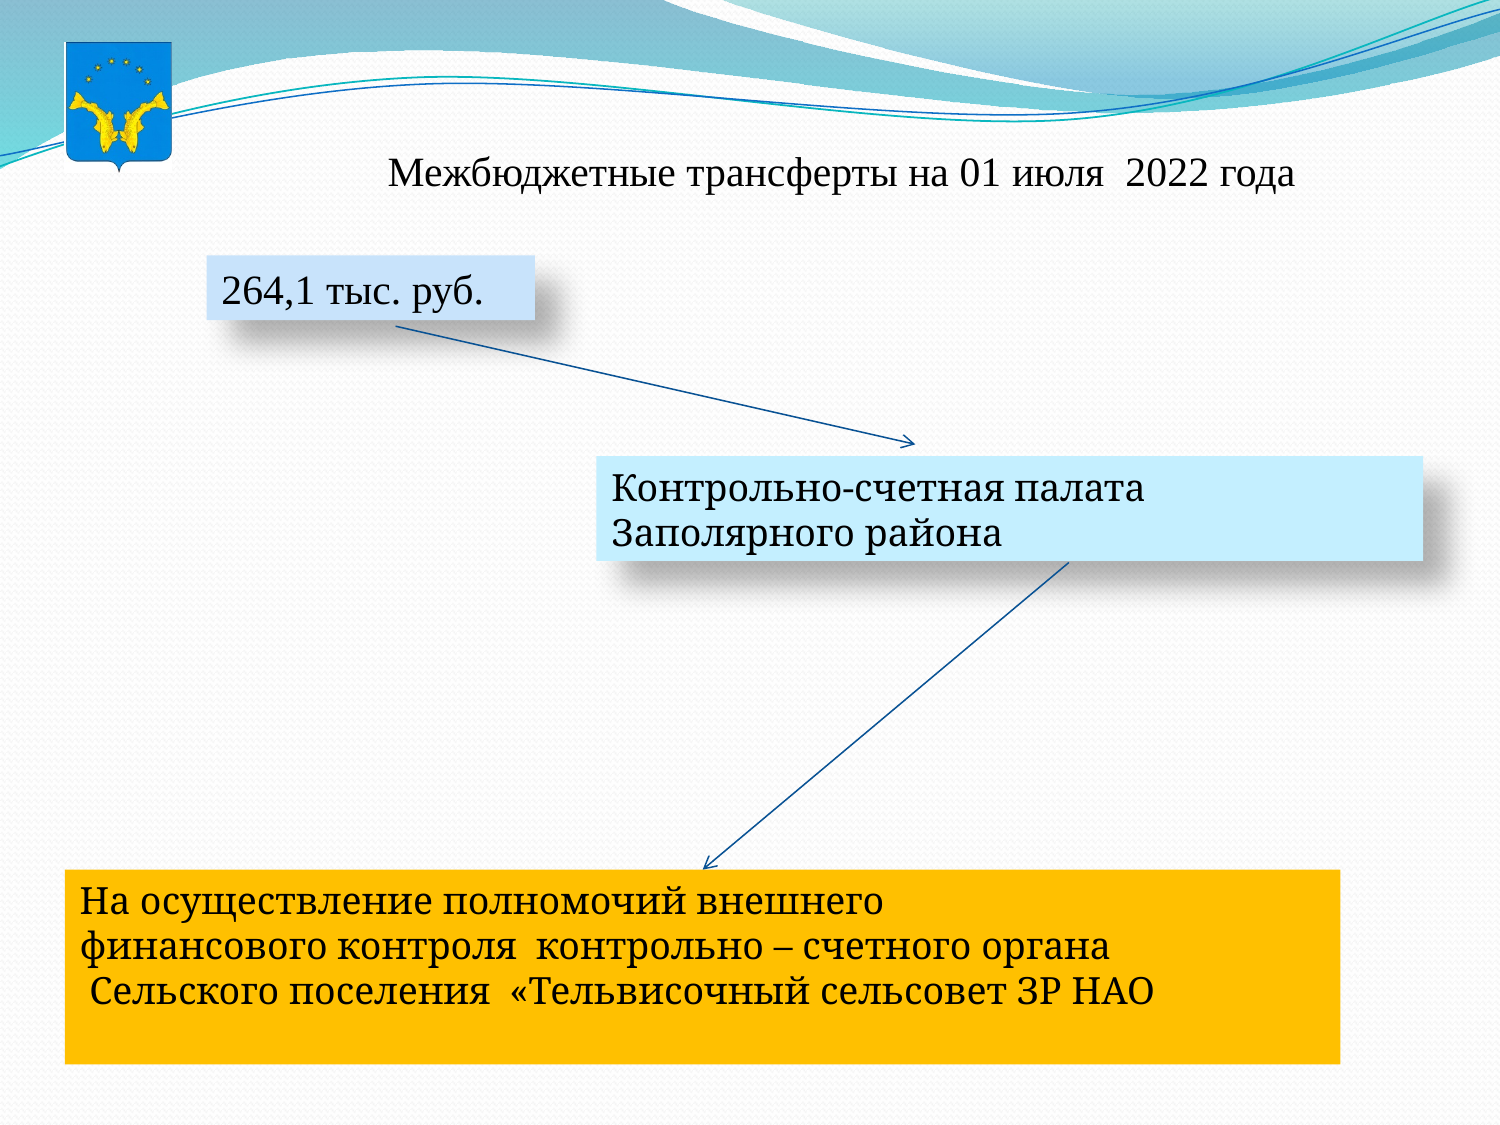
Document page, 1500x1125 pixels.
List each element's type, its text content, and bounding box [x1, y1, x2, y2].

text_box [702, 562, 1070, 870]
text_box Контрольно-счетная палата Заполярного района [596, 456, 1424, 561]
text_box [395, 325, 916, 445]
picture [64, 42, 172, 173]
text_box 264,1 тыс. руб. [206, 255, 535, 321]
text_box На осуществление полномочий внешнего финансового контроля контрольно – счетного органа Сельского поселения «Тельвисочный сельсовет ЗР НАО [64, 869, 1341, 1065]
text_box Межбюджетные трансферты на 01 июля 2022 года [183, 137, 1500, 202]
